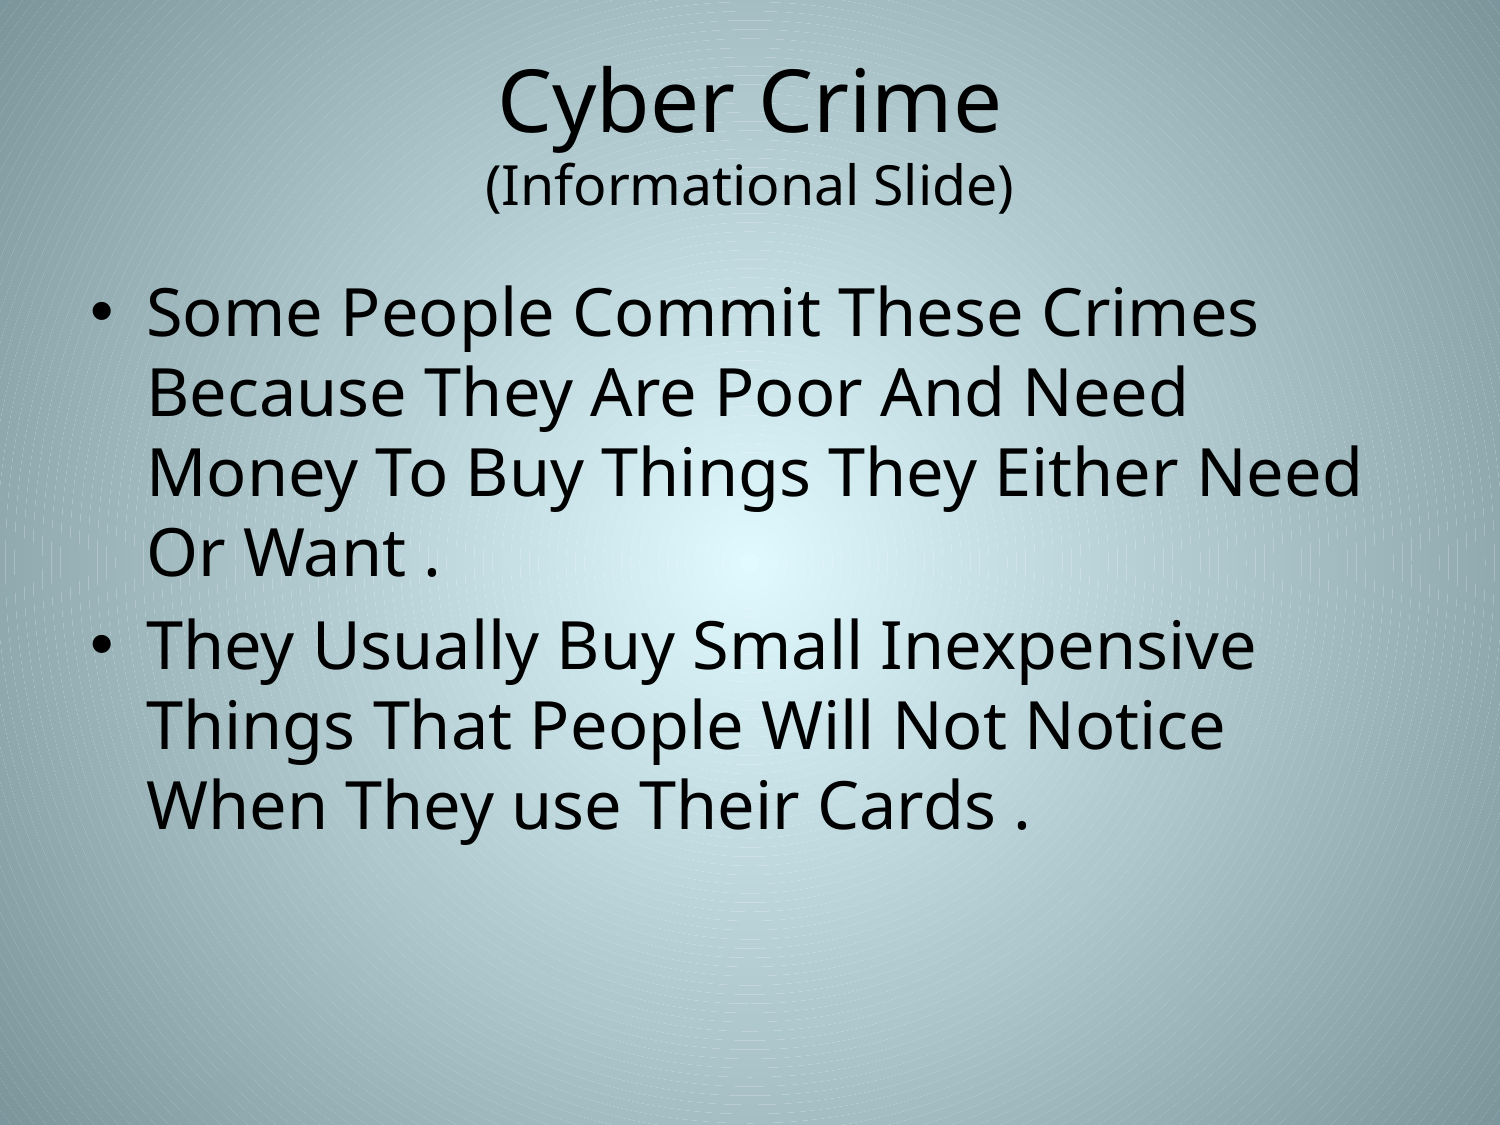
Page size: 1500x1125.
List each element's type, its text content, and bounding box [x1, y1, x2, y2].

list Some People Commit These Crimes Because They Are Poor And Need Money To Buy Things They Either Need Or Want . They Usually Buy Small Inexpensive Things That People Will Not Notice When They use Their Cards . [75, 262, 1425, 1005]
title Cyber Crime (Informational Slide) [75, 37, 1425, 225]
